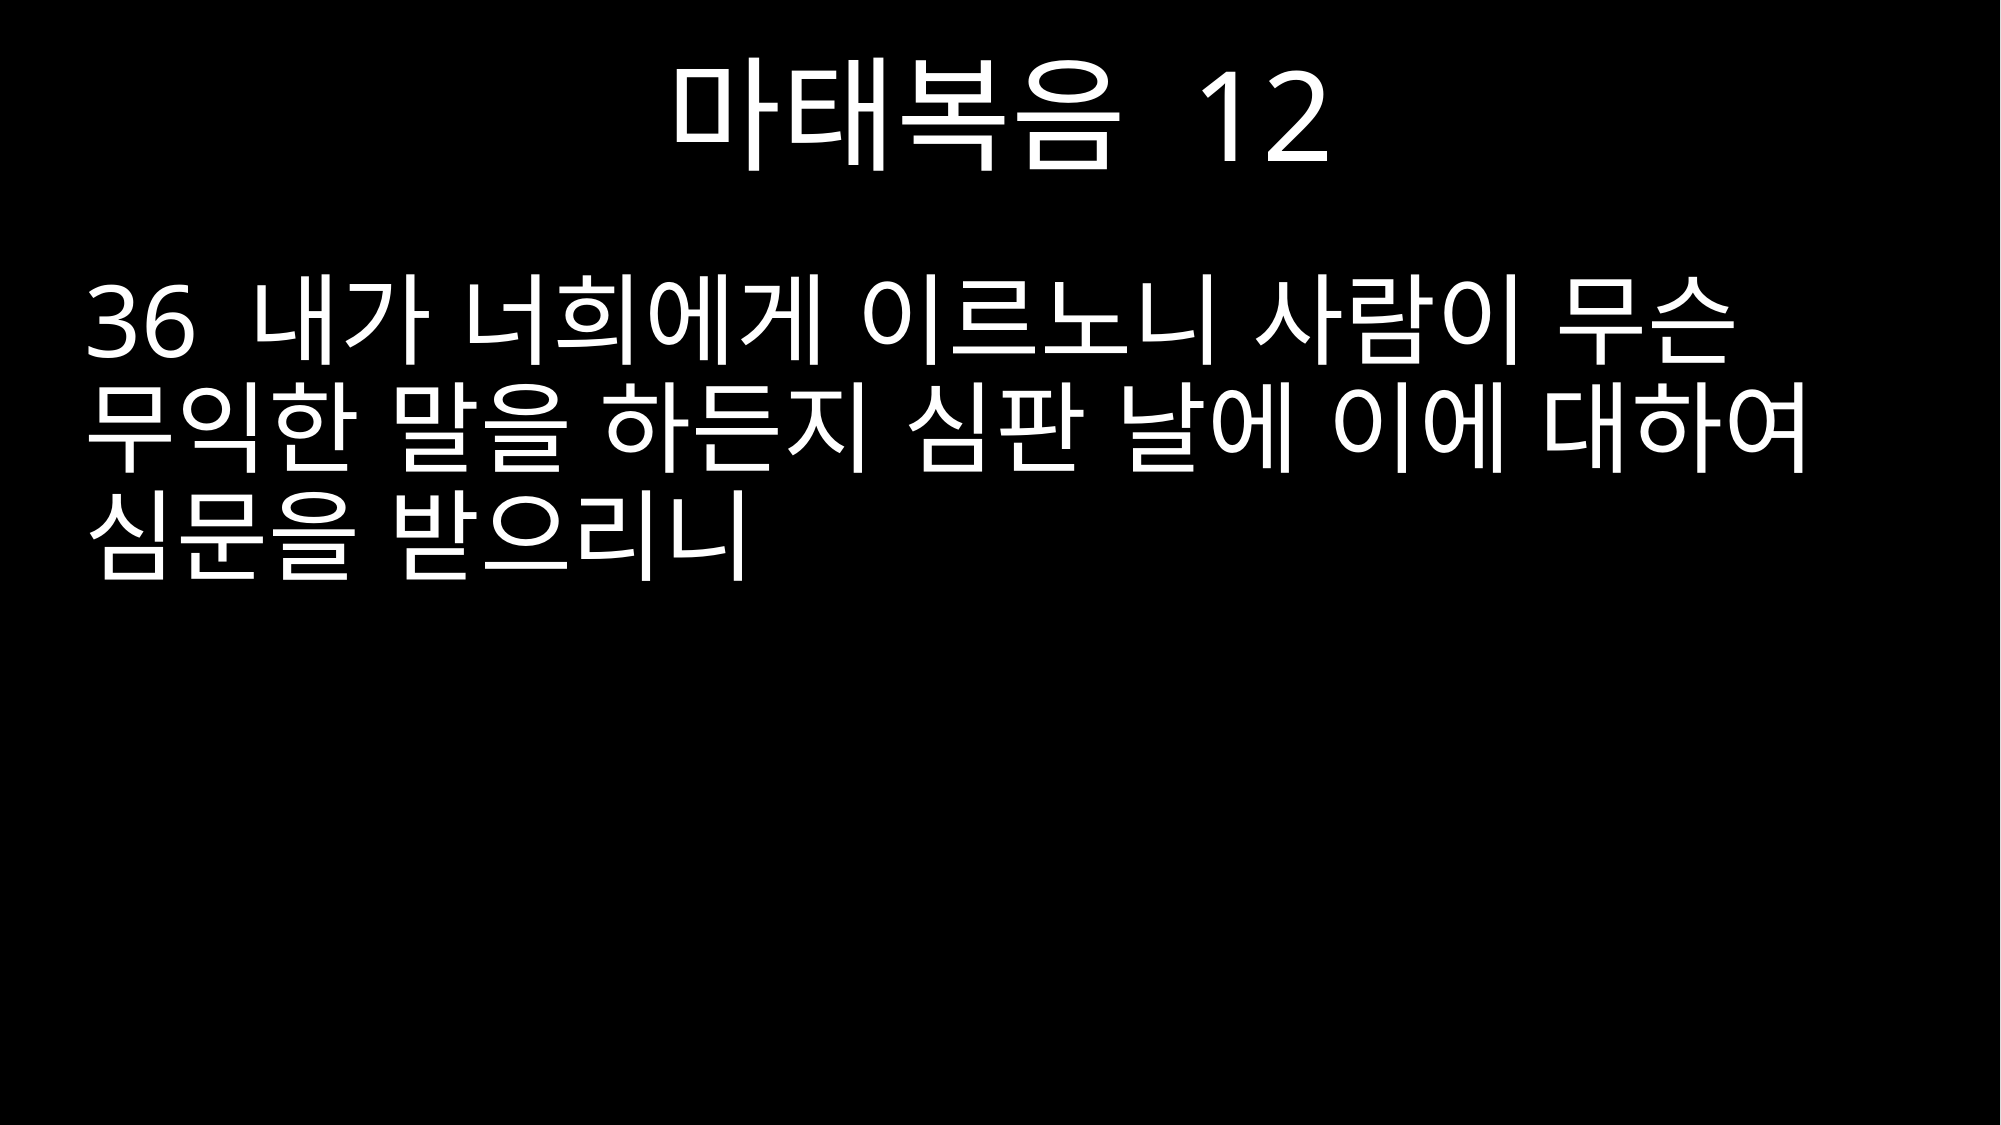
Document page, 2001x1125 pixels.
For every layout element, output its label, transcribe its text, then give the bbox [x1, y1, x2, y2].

list 36 내가 너희에게 이르노니 사람이 무슨 무익한 말을 하든지 심판 날에 이에 대하여 심문을 받으리니 [69, 263, 1953, 423]
picture [0, 0, 2001, 1125]
footer 마태복음 12 [0, 32, 2000, 192]
